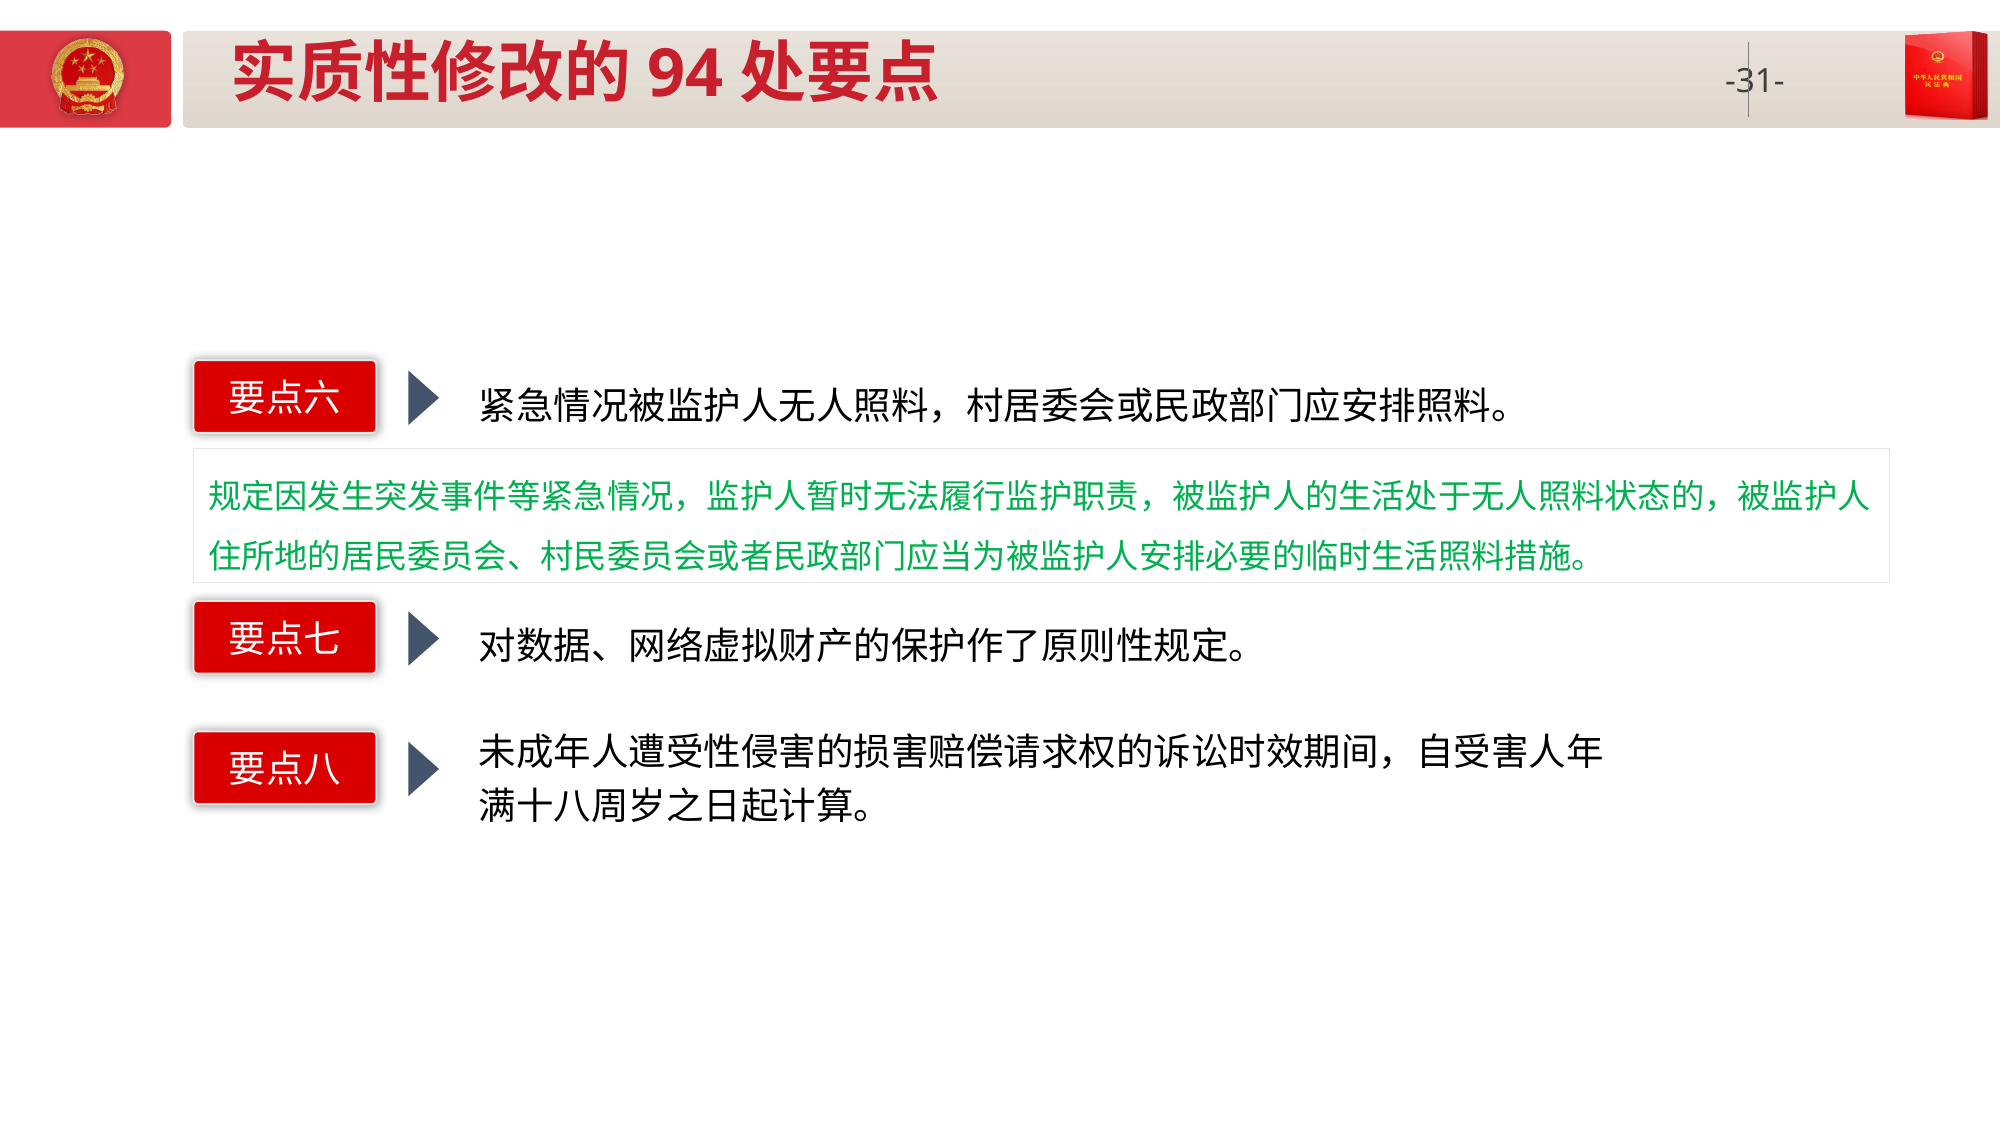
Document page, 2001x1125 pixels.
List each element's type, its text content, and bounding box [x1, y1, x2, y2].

text_box 要点六 [193, 360, 377, 433]
text_box [408, 370, 440, 425]
text_box 规定因发生突发事件等紧急情况，监护人暂时无法履行监护职责，被监护人的生活处于无人照料状态的，被监护人住所地的居民委员会、村民委员会或者民政部门应当为被监护人安排必要的临时生活照料措施。 [193, 448, 1890, 583]
title 实质性修改的94处要点 [215, 36, 1749, 115]
text_box 要点七 [193, 600, 377, 674]
text_box 对数据、网络虚拟财产的保护作了原则性规定。 [463, 606, 1619, 675]
text_box [408, 741, 440, 797]
text_box 未成年人遭受性侵害的损害赔偿请求权的诉讼时效期间，自受害人年满十八周岁之日起计算。 [463, 711, 1619, 835]
text_box 要点八 [193, 731, 377, 805]
picture [1865, 22, 2001, 120]
picture [44, 38, 127, 117]
text_box 紧急情况被监护人无人照料，村居委会或民政部门应安排照料。 [463, 365, 1619, 434]
text_box [408, 611, 440, 666]
